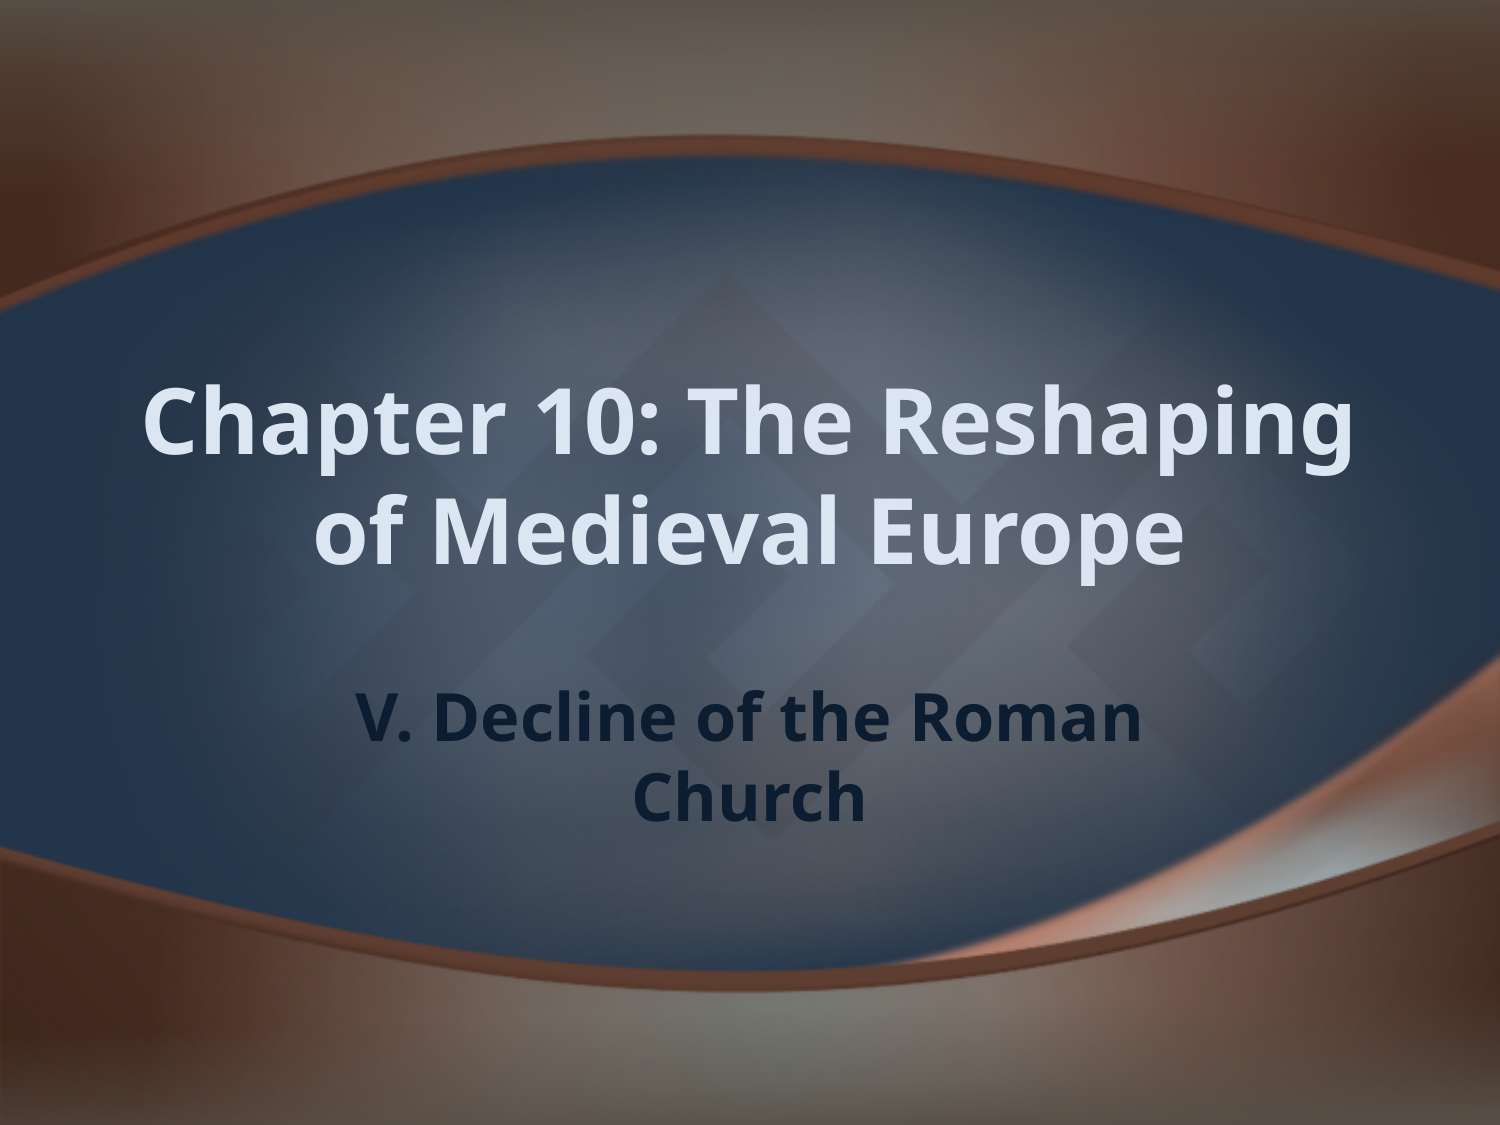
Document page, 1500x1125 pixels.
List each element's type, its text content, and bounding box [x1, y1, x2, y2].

title Chapter 10: The Reshaping of Medieval Europe [112, 352, 1388, 594]
picture [0, 0, 1500, 1125]
subtitle V. Decline of the Roman Church [225, 667, 1275, 956]
